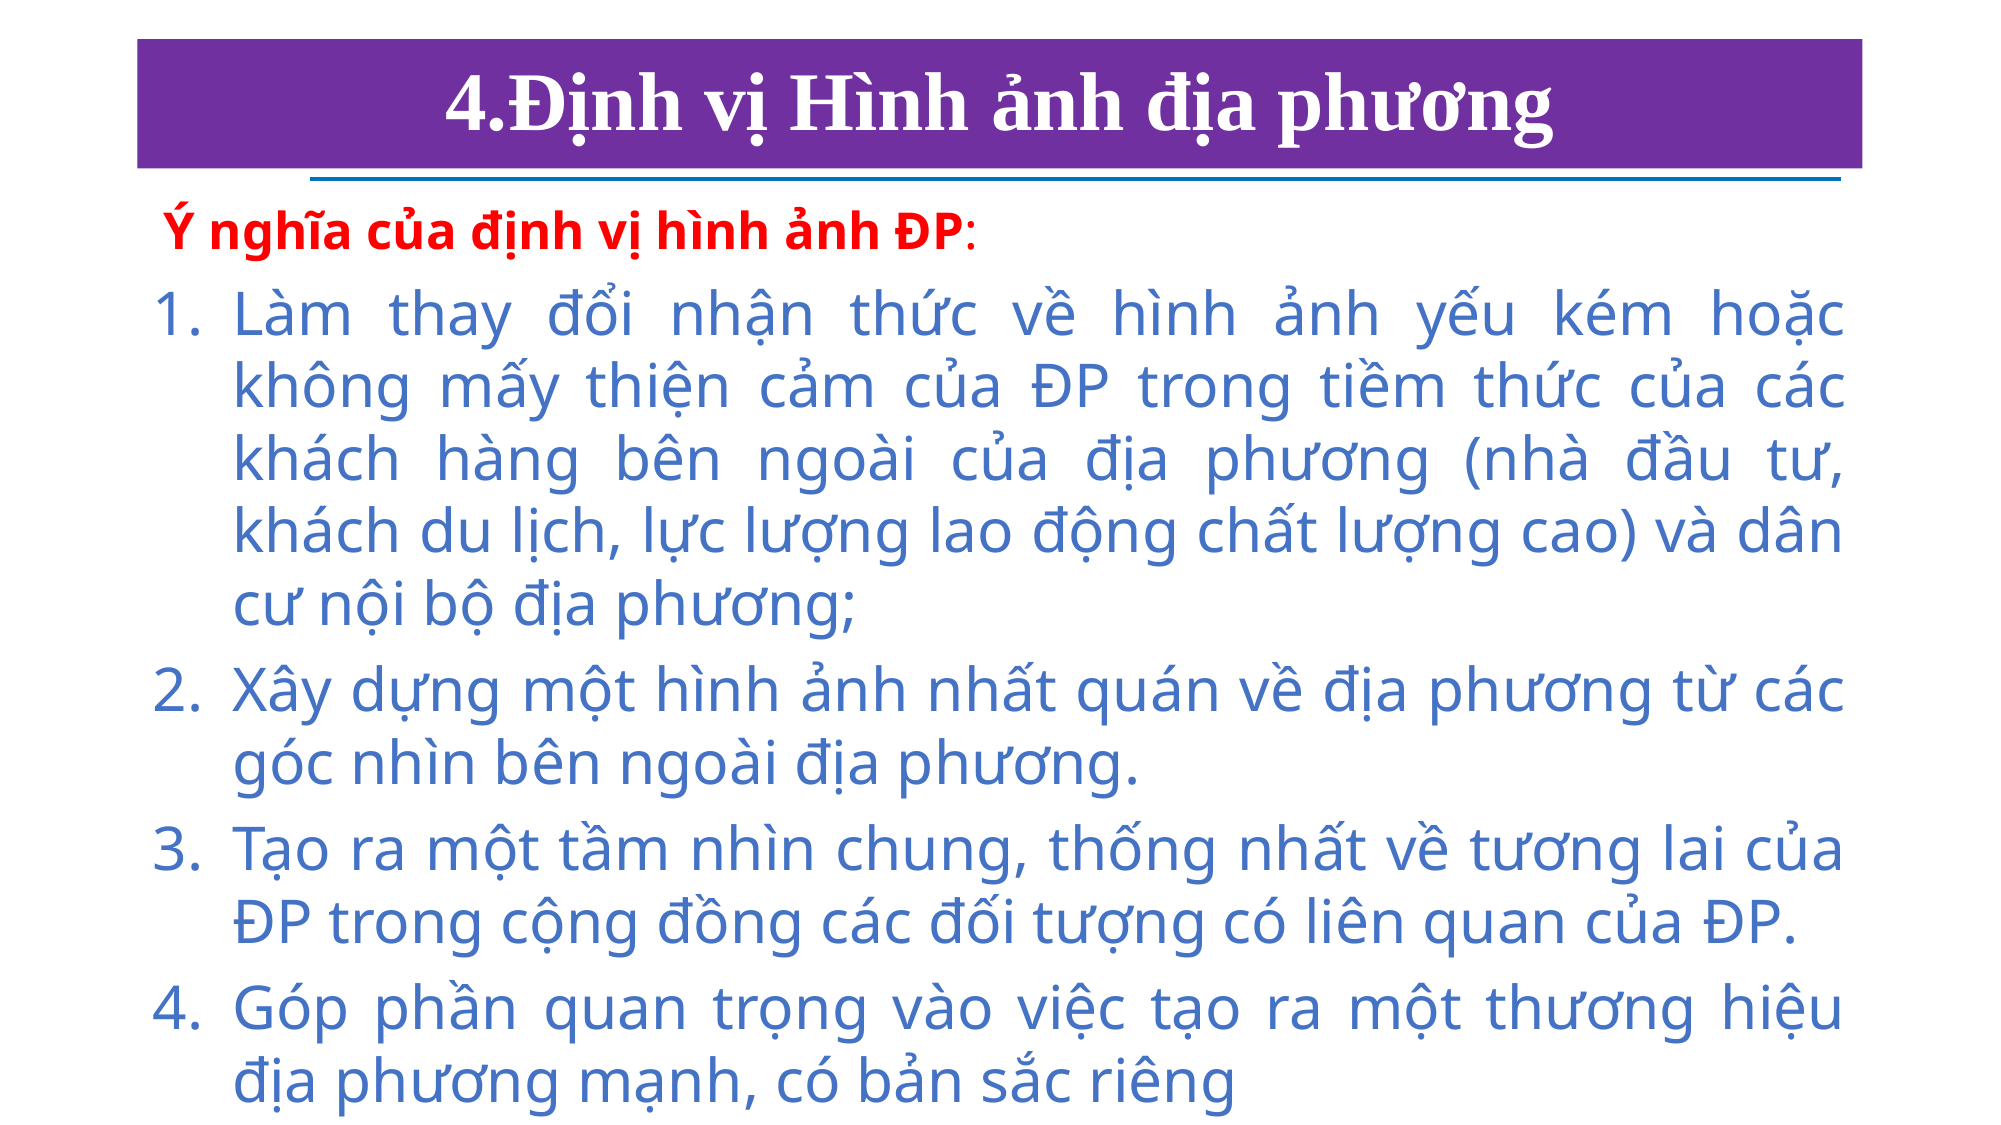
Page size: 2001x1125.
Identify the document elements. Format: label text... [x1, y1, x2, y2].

title 4.Định vị Hình ảnh địa phương [137, 39, 1863, 169]
list Ý nghĩa của định vị hình ảnh ĐP: Làm thay đổi nhận thức về hình ảnh yếu kém hoặc không mấy thiện cảm của ĐP trong tiềm thức của các khách hàng bên ngoài của địa phương (nhà đầu tư, khách du lịch, lực lượng lao động chất lượng cao) và dân cư nội bộ địa phương; Xây dựng một hình ảnh nhất quán về địa phương từ các góc nhìn bên ngoài địa phương. Tạo ra một tầm nhìn chung, thống nhất về tương lai của ĐP trong cộng đồng các đối tượng có liên quan của ĐP. Góp phần quan trọng vào việc tạo ra một thương hiệu địa phương mạnh, có bản sắc riêng [137, 198, 1863, 1125]
